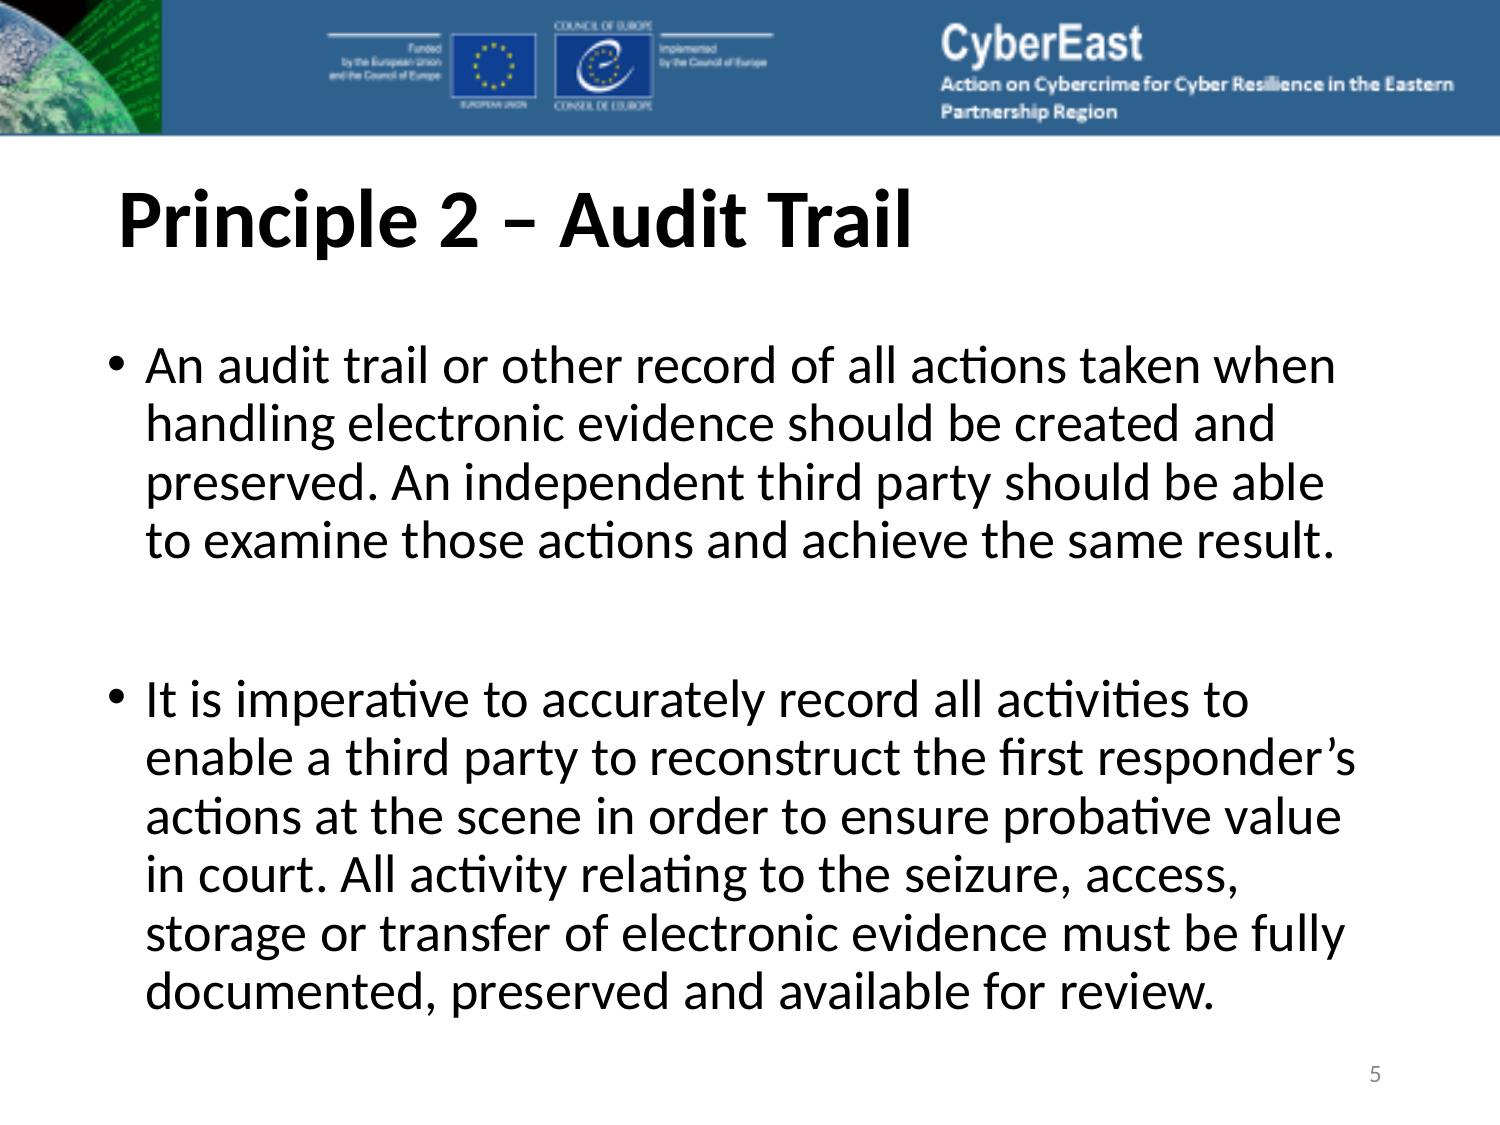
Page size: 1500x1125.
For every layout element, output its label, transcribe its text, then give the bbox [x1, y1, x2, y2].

title Principle 2 – Audit Trail [103, 111, 1397, 330]
picture [0, 0, 1500, 1125]
list An audit trail or other record of all actions taken when handling electronic evidence should be created and preserved. An independent third party should be able to examine those actions and achieve the same result. It is imperative to accurately record all activities to enable a third party to reconstruct the first responder’s actions at the scene in order to ensure probative value in court. All activity relating to the seizure, access, storage or transfer of electronic evidence must be fully documented, preserved and available for review. [92, 328, 1387, 1043]
slide_number 5 [1059, 1042, 1397, 1103]
